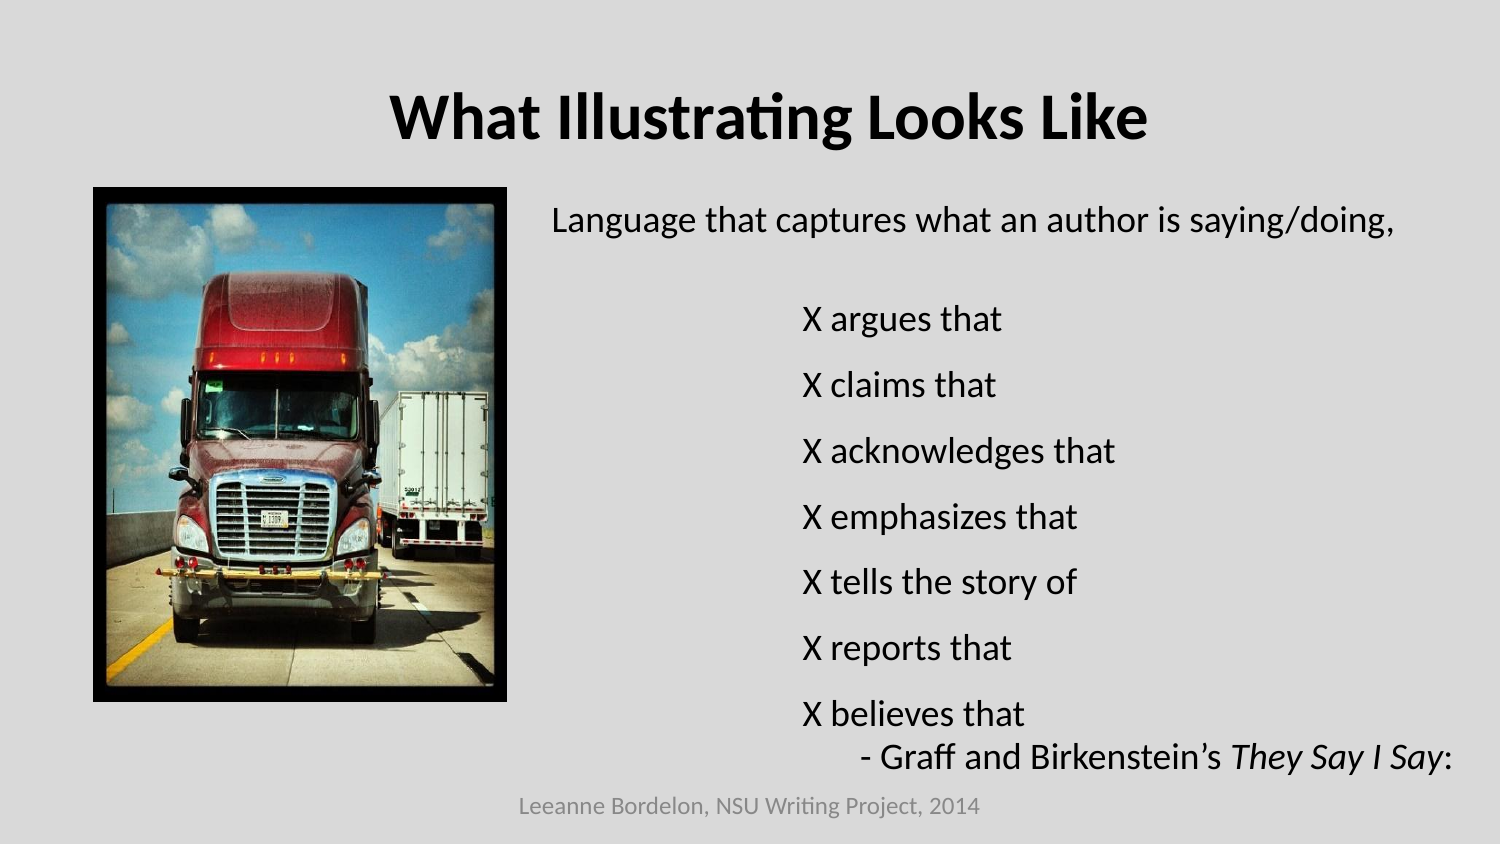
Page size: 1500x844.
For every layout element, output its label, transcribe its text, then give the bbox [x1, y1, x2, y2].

picture [93, 187, 507, 703]
title What Illustrating Looks Like [112, 75, 1427, 162]
footer Leeanne Bordelon, NSU Writing Project, 2014 [496, 787, 1004, 822]
list Language that captures what an author is saying/doing, X argues that X claims that X acknowledges that X emphasizes that X tells the story of X reports that X believes that - Graff and Birkenstein’s They Say I Say: [487, 187, 1469, 844]
